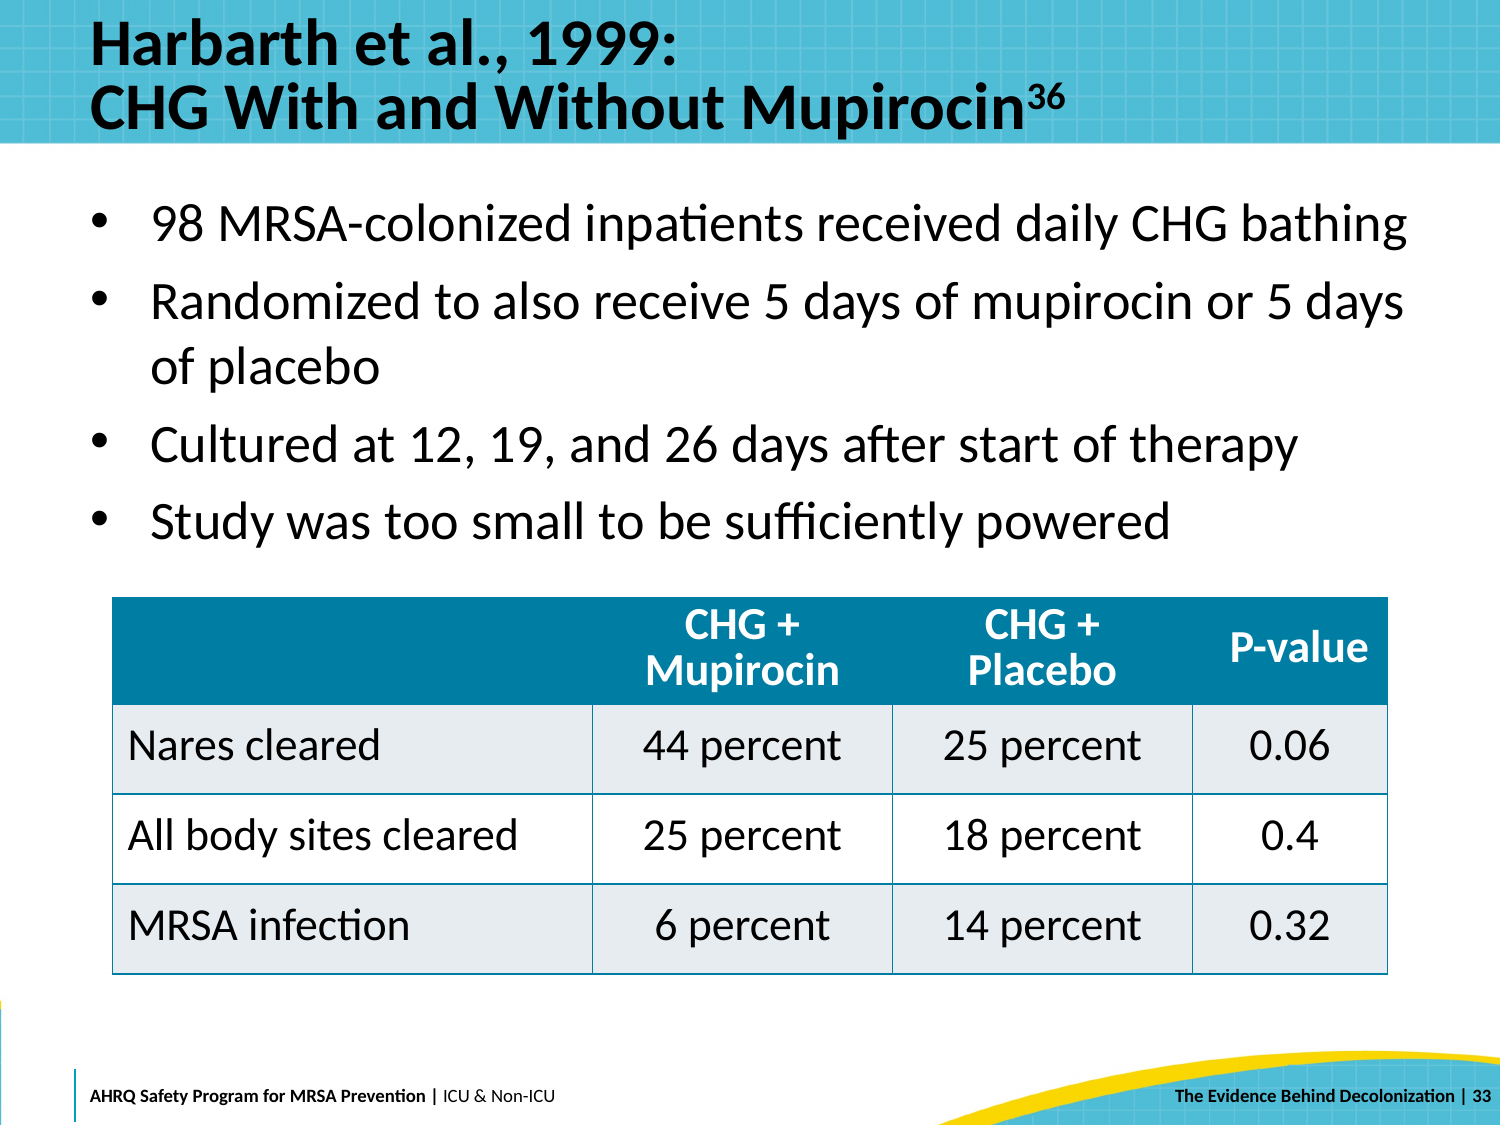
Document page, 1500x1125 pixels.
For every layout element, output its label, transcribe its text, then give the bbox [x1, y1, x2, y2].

table_cell 25 percent [593, 795, 892, 883]
table_header CHG + Placebo [893, 598, 1192, 703]
table_cell 6 percent [593, 885, 892, 973]
table_cell 18 percent [893, 795, 1192, 883]
slide_number | 33 [1455, 1065, 1500, 1125]
list 98 MRSA-colonized inpatients received daily CHG bathing Randomized to also receive 5 days of mupirocin or 5 days of placebo Cultured at 12, 19, and 26 days after start of therapy Study was too small to be sufficiently powered [75, 179, 1425, 575]
table_cell Nares cleared [113, 705, 592, 793]
table_cell 25 percent [893, 705, 1192, 793]
table_header CHG + Mupirocin [593, 598, 892, 703]
title Harbarth et al., 1999: CHG With and Without Mupirocin36 [75, 0, 1425, 150]
table_cell 14 percent [893, 885, 1192, 973]
table_header [113, 598, 592, 703]
table_cell 0.06 [1193, 705, 1387, 793]
table_cell 0.4 [1193, 795, 1387, 883]
picture [0, 0, 1500, 1125]
table_header P-value [1193, 598, 1387, 703]
table_cell 44 percent [593, 705, 892, 793]
table_cell All body sites cleared [113, 795, 592, 883]
table_cell MRSA infection [113, 885, 592, 973]
table_cell 0.32 [1193, 885, 1387, 973]
